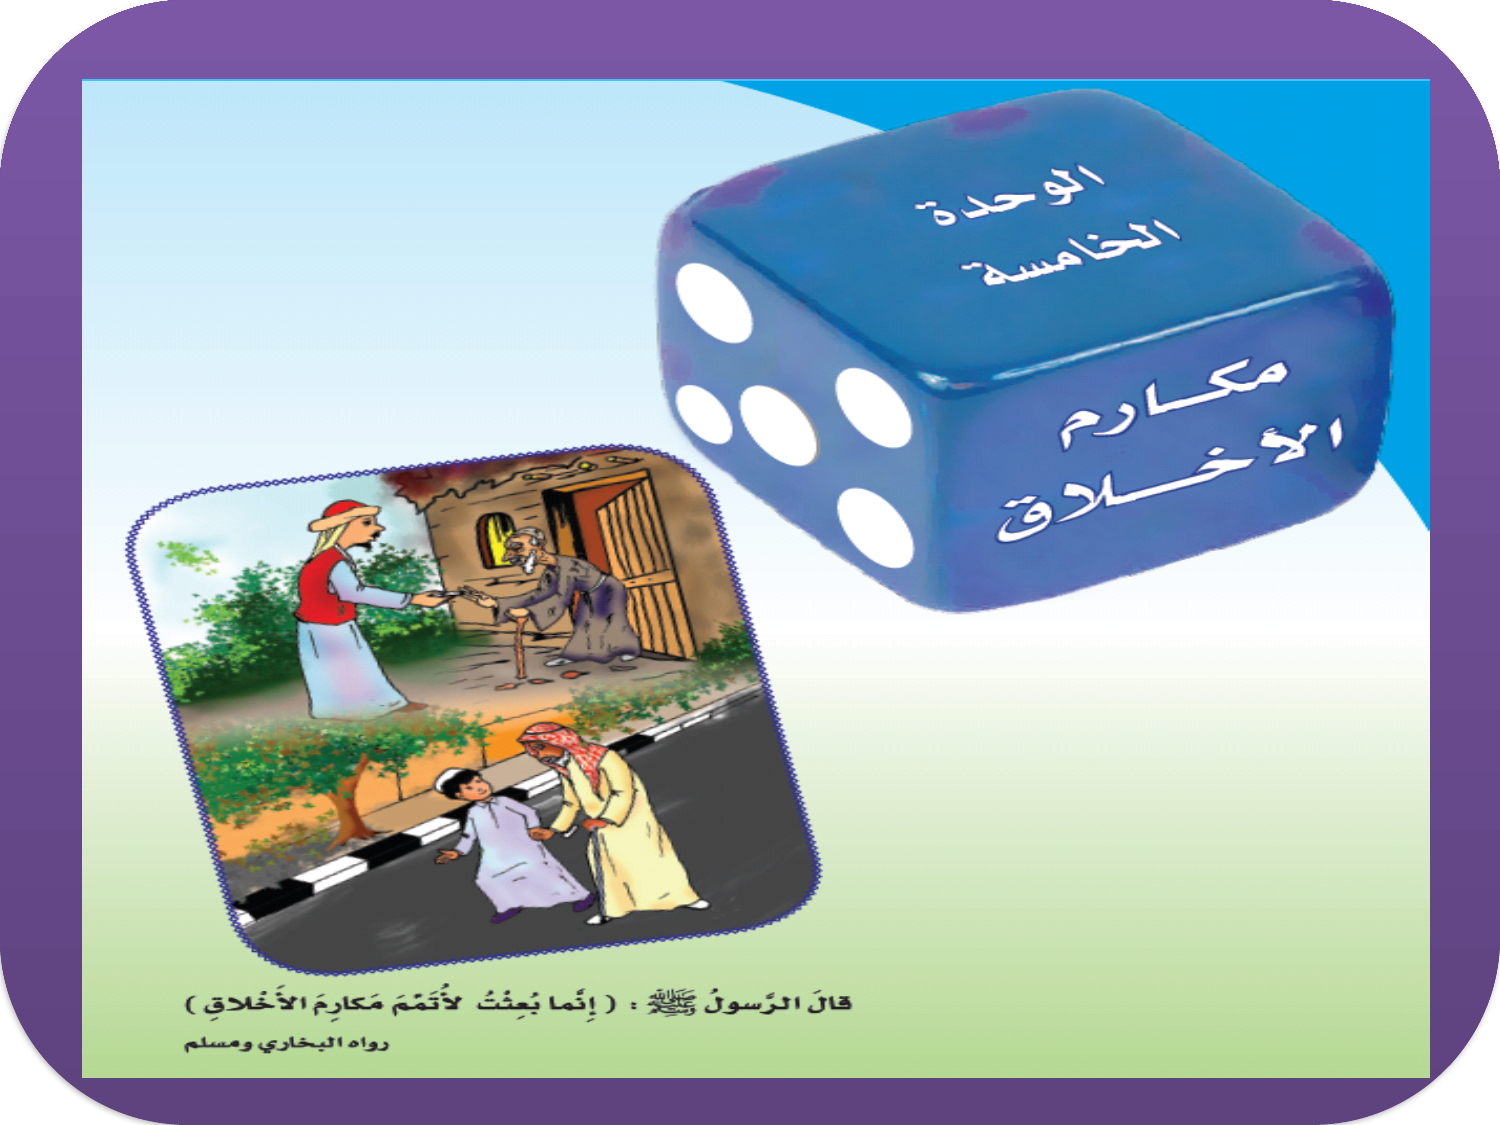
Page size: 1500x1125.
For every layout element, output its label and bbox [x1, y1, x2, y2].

picture [81, 79, 1430, 1079]
text_box [0, 0, 1500, 1125]
